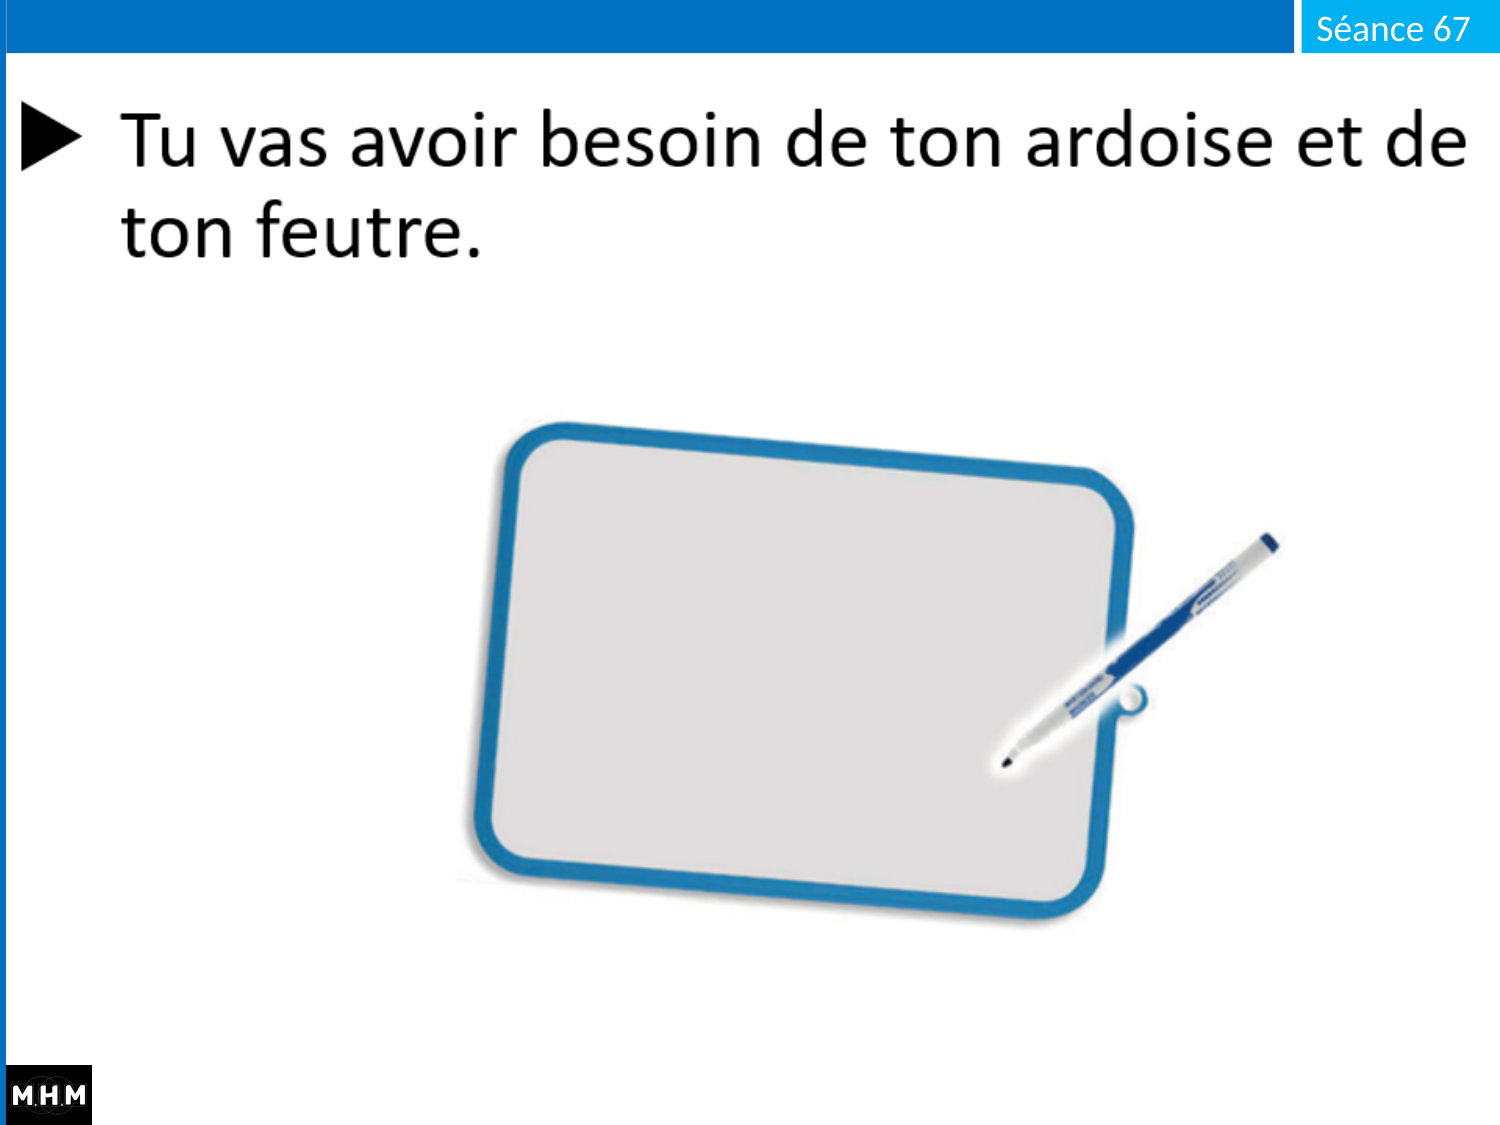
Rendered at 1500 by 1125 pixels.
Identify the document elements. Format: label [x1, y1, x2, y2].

picture [6, 1065, 92, 1125]
picture [6, 84, 1494, 941]
